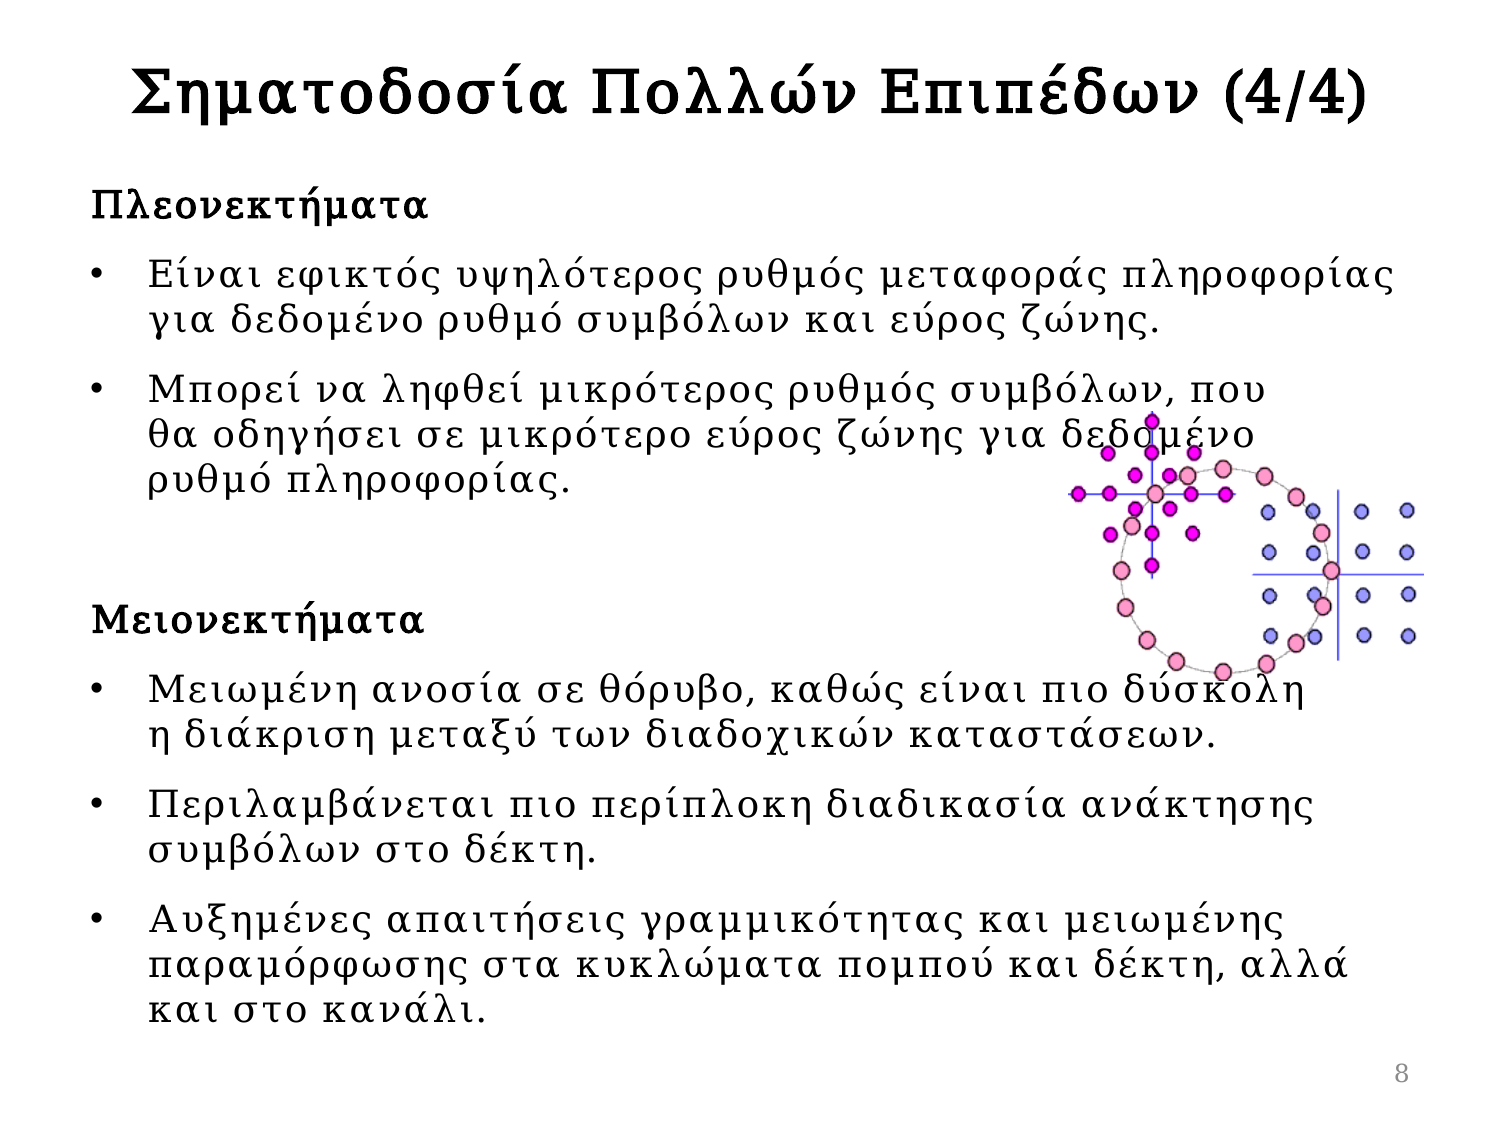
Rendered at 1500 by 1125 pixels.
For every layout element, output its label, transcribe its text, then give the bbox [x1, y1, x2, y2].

title Σηματοδοσία Πολλών Επιπέδων (4/4) [75, 19, 1425, 159]
list Πλεονεκτήματα Είναι εφικτός υψηλότερος ρυθμός μεταφοράς πληροφορίας για δεδομένο ρυθμό συμβόλων και εύρος ζώνης. Μπορεί να ληφθεί μικρότερος ρυθμός συμβόλων, που θα οδηγήσει σε μικρότερο εύρος ζώνης για δεδομένο ρυθμό πληροφορίας. Μειονεκτήματα Μειωμένη ανοσία σε θόρυβο, καθώς είναι πιο δύσκολη η διάκριση μεταξύ των διαδοχικών καταστάσεων. Περιλαμβάνεται πιο περίπλοκη διαδικασία ανάκτησης συμβόλων στο δέκτη. Αυξημένες απαιτήσεις γραμμικότητας και μειωμένης παραμόρφωσης στα κυκλώματα πομπού και δέκτη, αλλά και στο κανάλι. [75, 172, 1425, 1071]
slide_number 8 [1222, 1042, 1425, 1103]
picture [1068, 411, 1424, 681]
